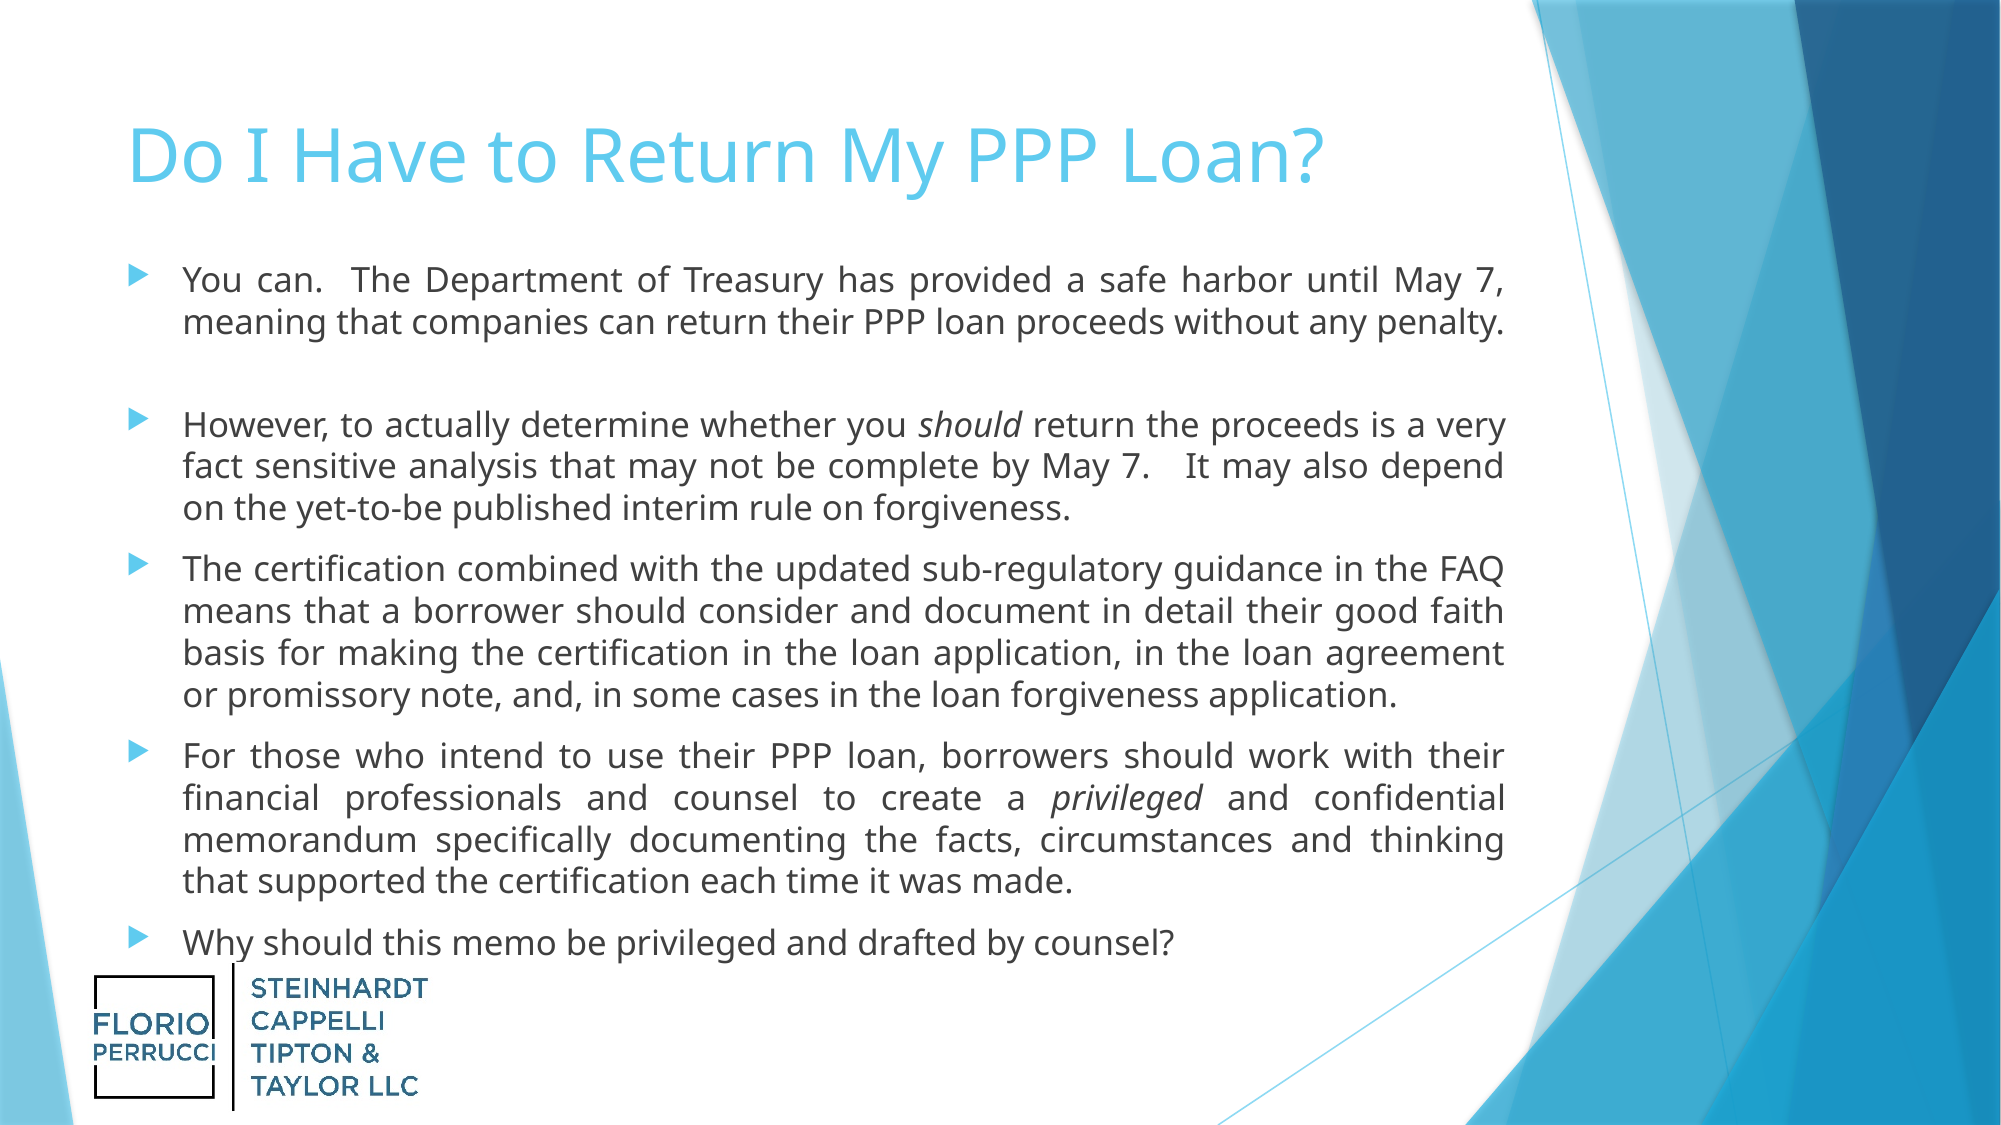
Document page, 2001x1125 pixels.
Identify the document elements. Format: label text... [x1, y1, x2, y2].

title Do I Have to Return My PPP Loan? [111, 99, 1522, 249]
picture [87, 961, 505, 1114]
list You can. The Department of Treasury has provided a safe harbor until May 7, meaning that companies can return their PPP loan proceeds without any penalty. However, to actually determine whether you should return the proceeds is a very fact sensitive analysis that may not be complete by May 7. It may also depend on the yet-to-be published interim rule on forgiveness. The certification combined with the updated sub-regulatory guidance in the FAQ means that a borrower should consider and document in detail their good faith basis for making the certification in the loan application, in the loan agreement or promissory note, and, in some cases in the loan forgiveness application. For those who intend to use their PPP loan, borrowers should work with their financial professionals and counsel to create a privileged and confidential memorandum specifically documenting the facts, circumstances and thinking that supported the certification each time it was made. Why should this memo be privileged and drafted by counsel? [111, 249, 1522, 991]
